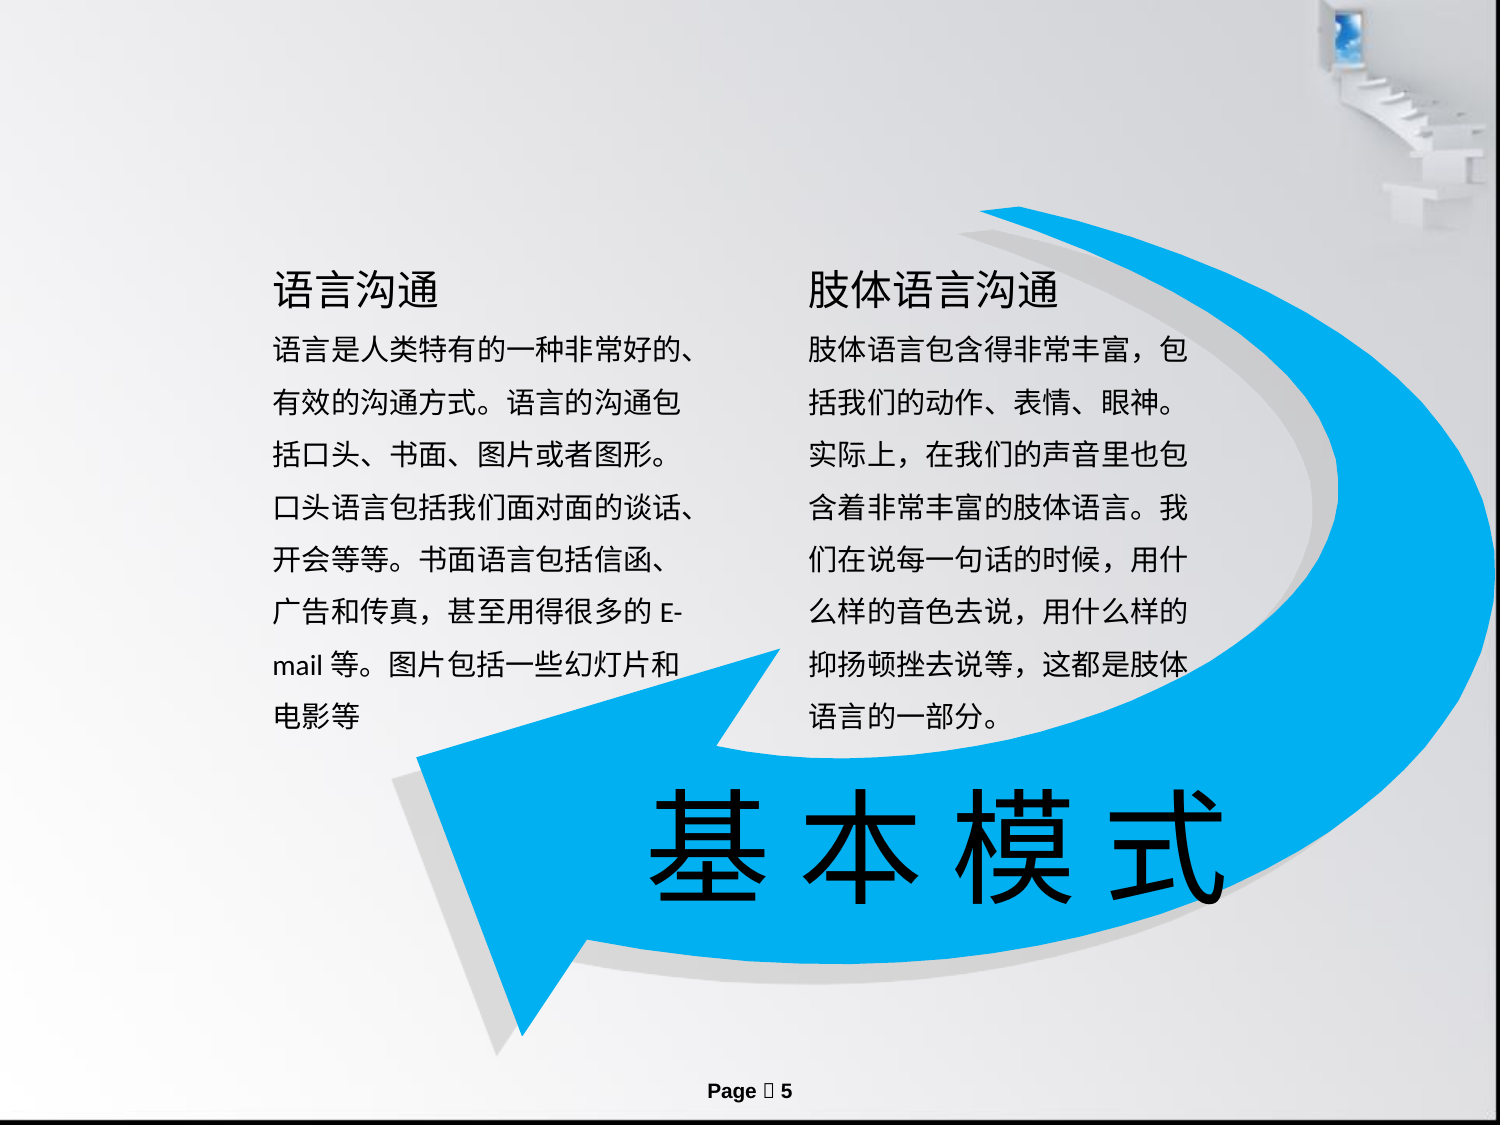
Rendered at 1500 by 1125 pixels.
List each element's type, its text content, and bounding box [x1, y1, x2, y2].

text_box 基 本 模 式 [573, 762, 1301, 928]
text_box 肢体语言沟通 肢体语言包含得非常丰富，包括我们的动作、表情、眼神。实际上，在我们的声音里也包含着非常丰富的肢体语言。我们在说每一句话的时候，用什么样的音色去说，用什么样的抑扬顿挫去说等，这都是肢体语言的一部分。 [794, 231, 1207, 741]
text_box [979, 206, 1112, 231]
text_box 语言沟通 语言是人类特有的一种非常好的、有效的沟通方式。语言的沟通包括口头、书面、图片或者图形。 口头语言包括我们面对面的谈话、开会等等。书面语言包括信函、广告和传真，甚至用得很多的E-mail等。图片包括一些幻灯片和电影等 [257, 231, 715, 741]
picture [0, 0, 1500, 1125]
text_box [416, 265, 1495, 1036]
